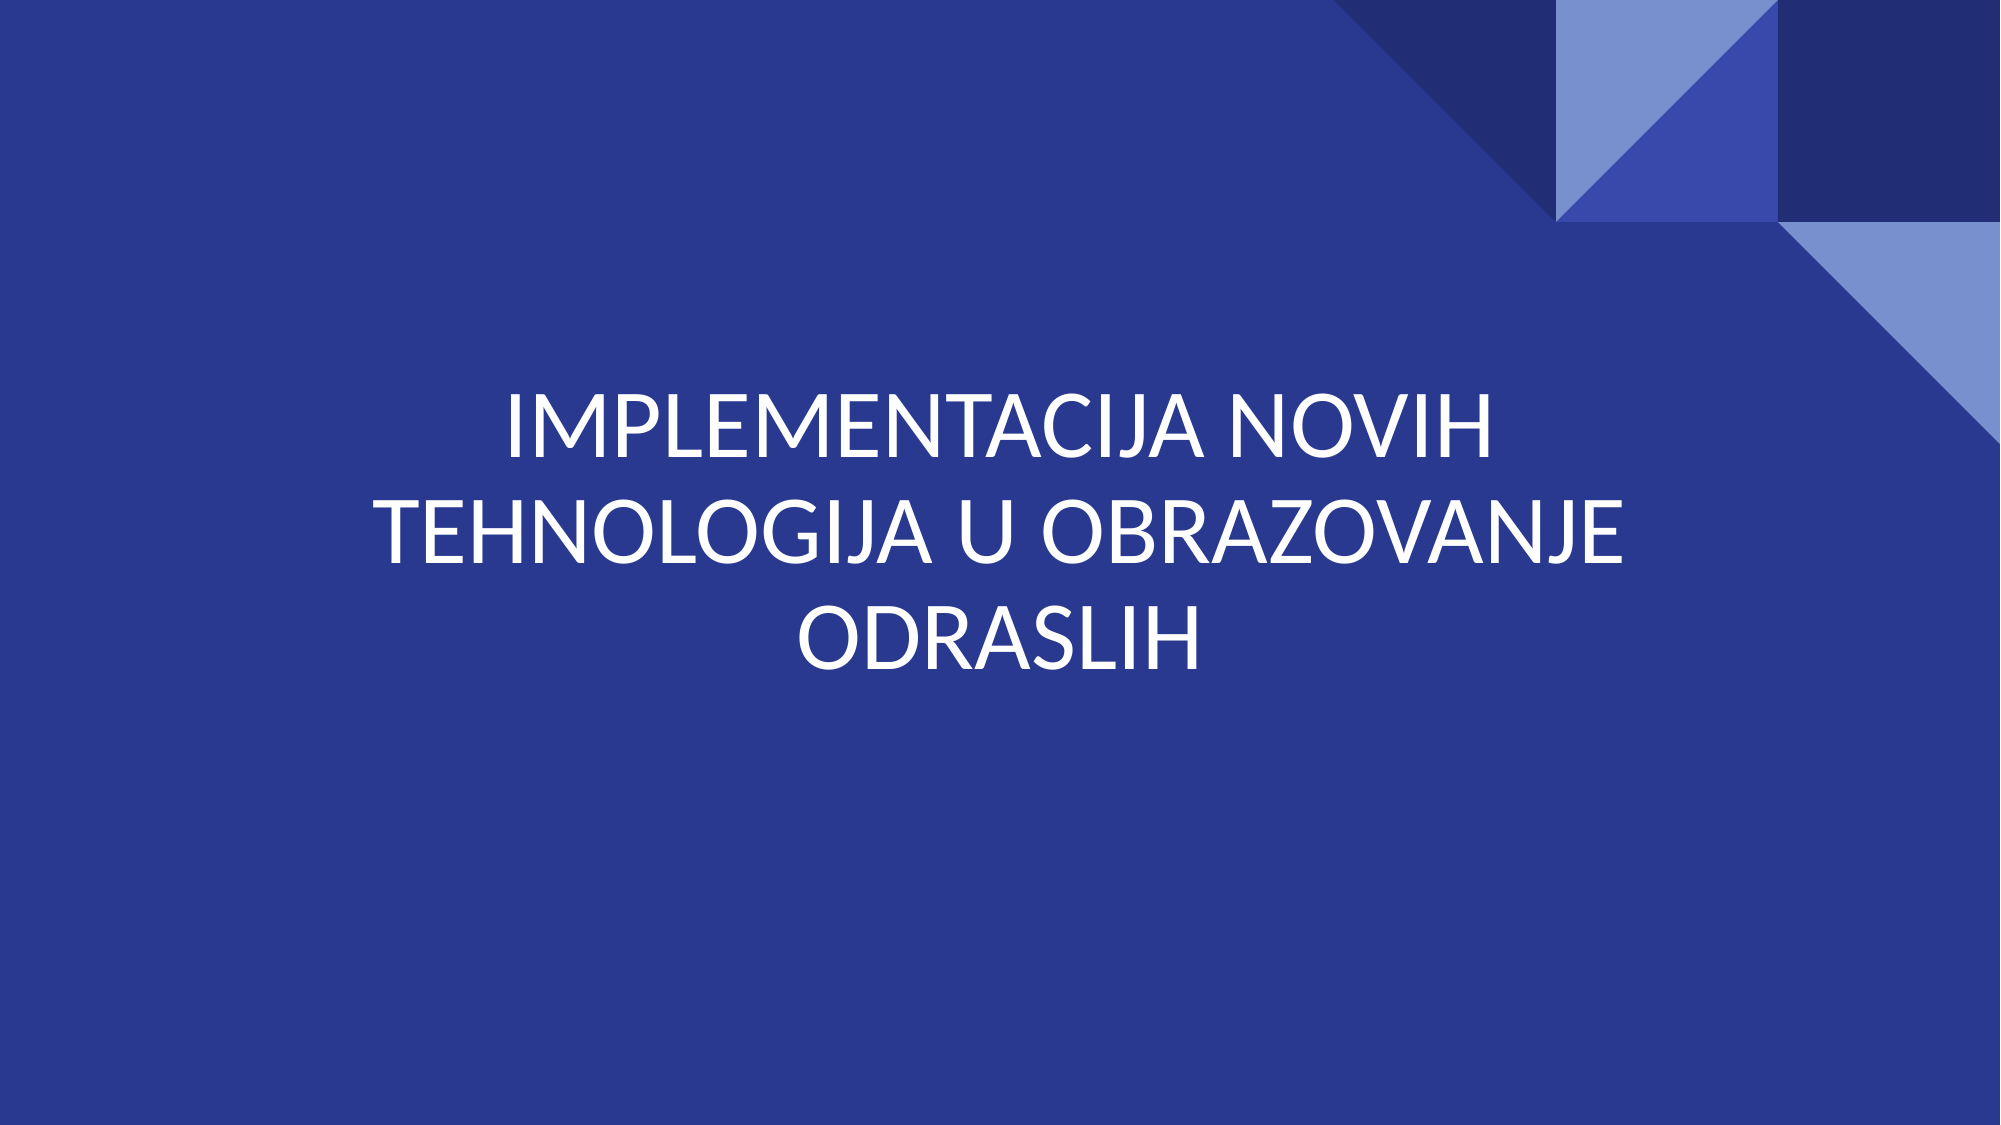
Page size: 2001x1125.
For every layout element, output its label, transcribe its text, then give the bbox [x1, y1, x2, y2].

title IMPLEMENTACIJA NOVIH TEHNOLOGIJA U OBRAZOVANJE ODRASLIH [249, 363, 1750, 699]
